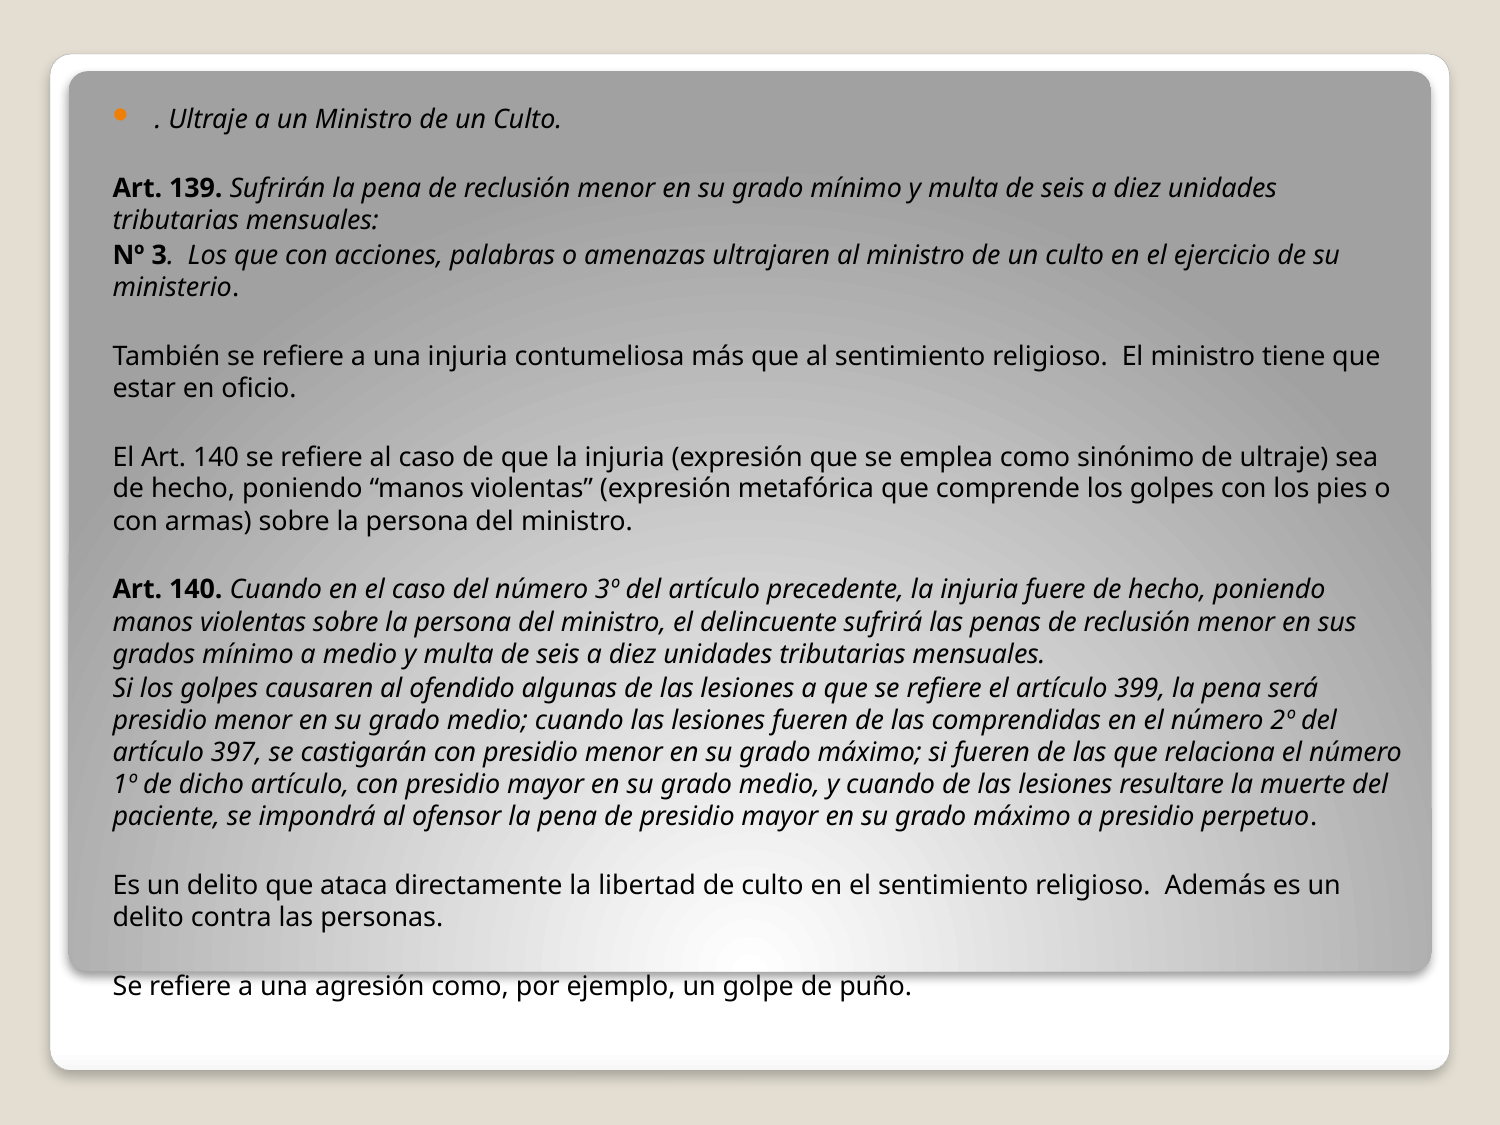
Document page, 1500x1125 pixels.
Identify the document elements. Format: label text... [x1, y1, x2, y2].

list . Ultraje a un Ministro de un Culto. Art. 139. Sufrirán la pena de reclusión menor en su grado mínimo y multa de seis a diez unidades tributarias mensuales: Nº 3. Los que con acciones, palabras o amenazas ultrajaren al ministro de un culto en el ejercicio de su ministerio. También se refiere a una injuria contumeliosa más que al sentimiento religioso. El ministro tiene que estar en oficio. El Art. 140 se refiere al caso de que la injuria (expresión que se emplea como sinónimo de ultraje) sea de hecho, poniendo “manos violentas” (expresión metafórica que comprende los golpes con los pies o con armas) sobre la persona del ministro. Art. 140. Cuando en el caso del número 3º del artículo precedente, la injuria fuere de hecho, poniendo manos violentas sobre la persona del ministro, el delincuente sufrirá las penas de reclusión menor en sus grados mínimo a medio y multa de seis a diez unidades tributarias mensuales. Si los golpes causaren al ofendido algunas de las lesiones a que se refiere el artículo 399, la pena será presidio menor en su grado medio; cuando las lesiones fueren de las comprendidas en el número 2º del artículo 397, se castigarán con presidio menor en su grado máximo; si fueren de las que relaciona el número 1º de dicho artículo, con presidio mayor en su grado medio, y cuando de las lesiones resultare la muerte del paciente, se impondrá al ofensor la pena de presidio mayor en su grado máximo a presidio perpetuo. Es un delito que ataca directamente la libertad de culto en el sentimiento religioso. Además es un delito contra las personas. Se refiere a una agresión como, por ejemplo, un golpe de puño. [82, 86, 1425, 1059]
